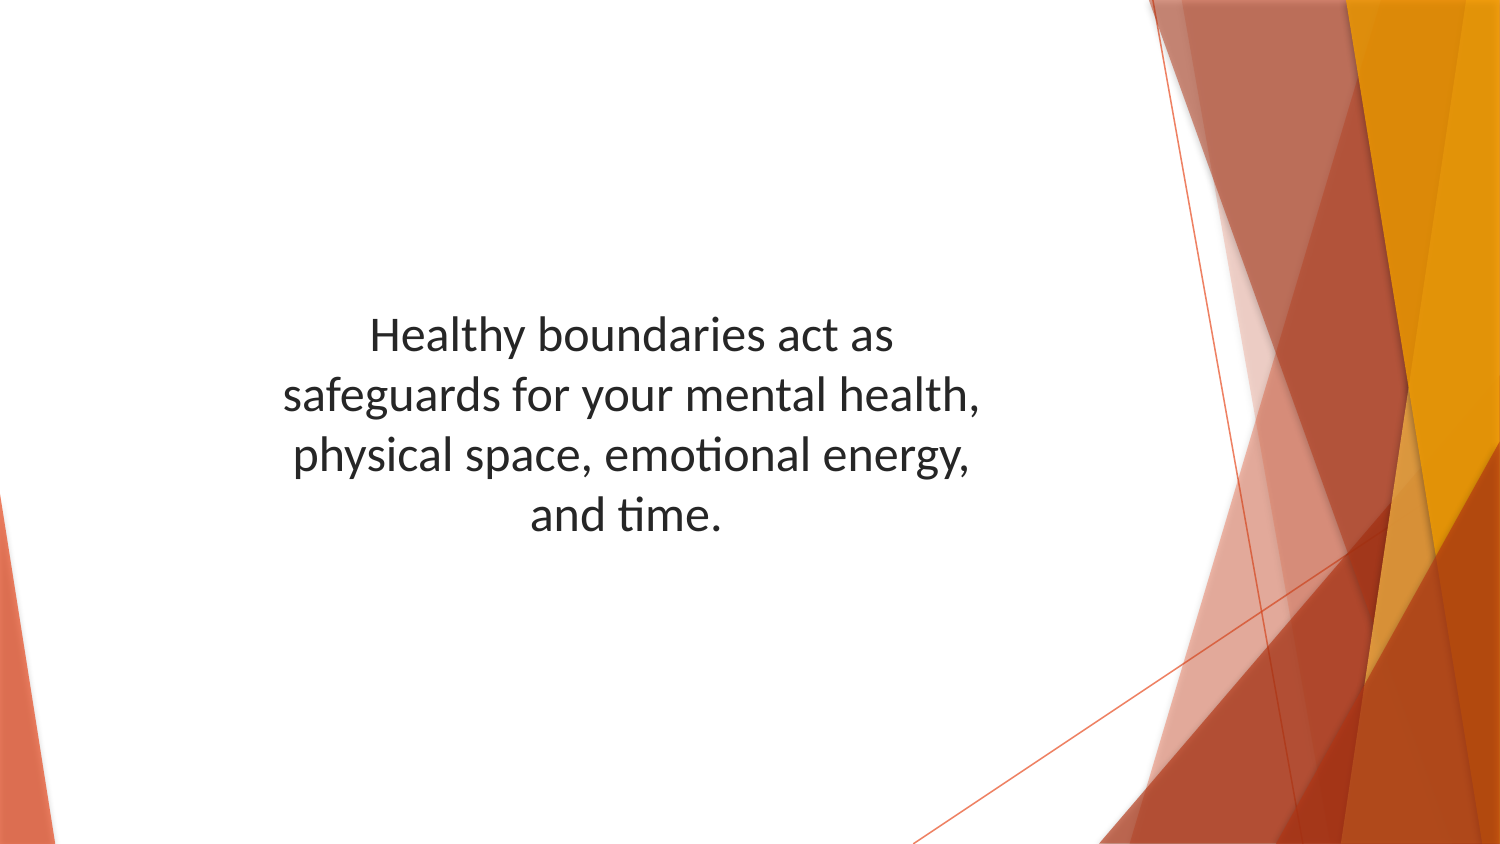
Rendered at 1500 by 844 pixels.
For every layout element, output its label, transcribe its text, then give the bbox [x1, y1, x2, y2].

list Healthy boundaries act as safeguards for your mental health, physical space, emotional energy, and time. [253, 197, 1010, 647]
